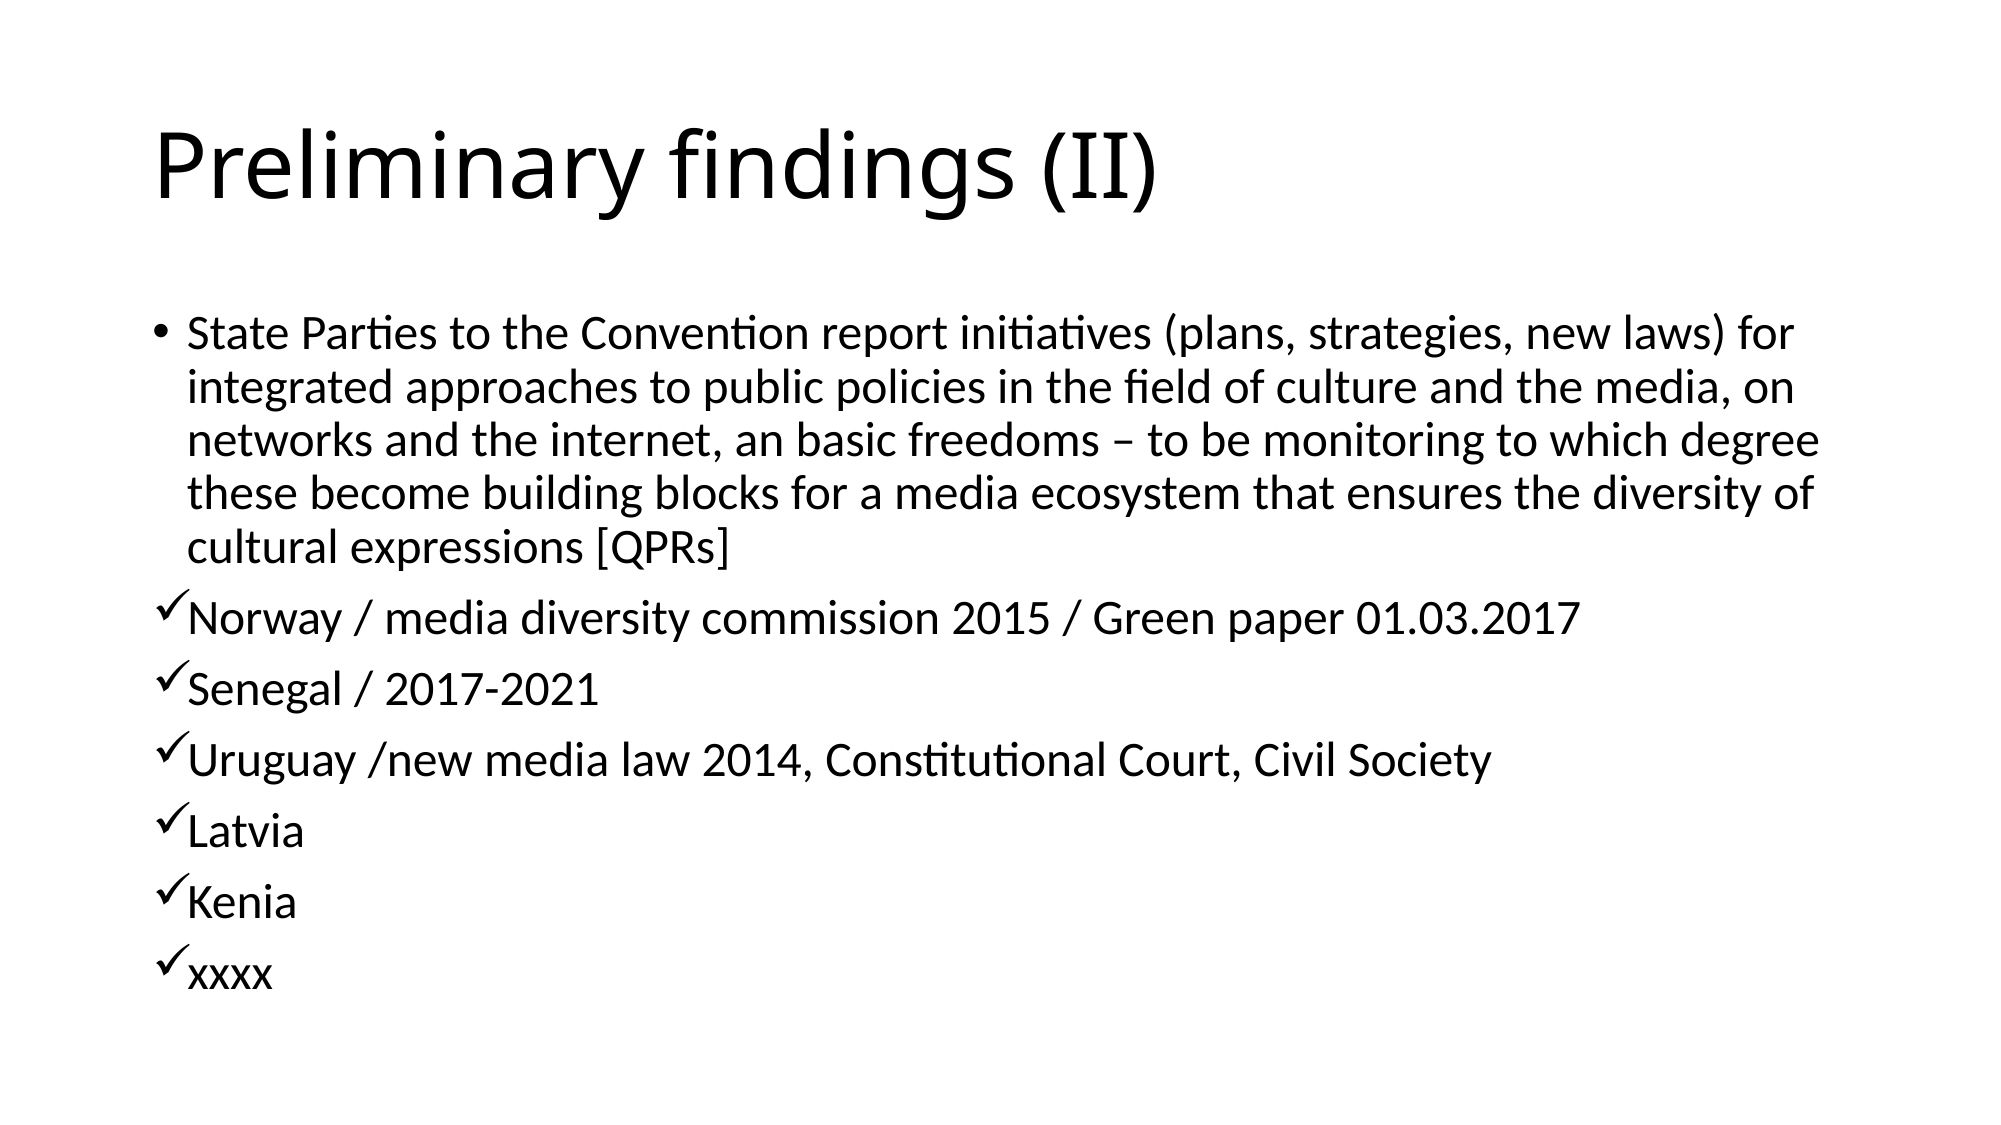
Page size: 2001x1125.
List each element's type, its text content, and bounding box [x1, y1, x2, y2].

title Preliminary findings (II) [137, 59, 1863, 278]
list State Parties to the Convention report initiatives (plans, strategies, new laws) for integrated approaches to public policies in the field of culture and the media, on networks and the internet, an basic freedoms – to be monitoring to which degree these become building blocks for a media ecosystem that ensures the diversity of cultural expressions [QPRs] Norway / media diversity commission 2015 / Green paper 01.03.2017 Senegal / 2017-2021 Uruguay /new media law 2014, Constitutional Court, Civil Society Latvia Kenia xxxx [137, 299, 1863, 1014]
